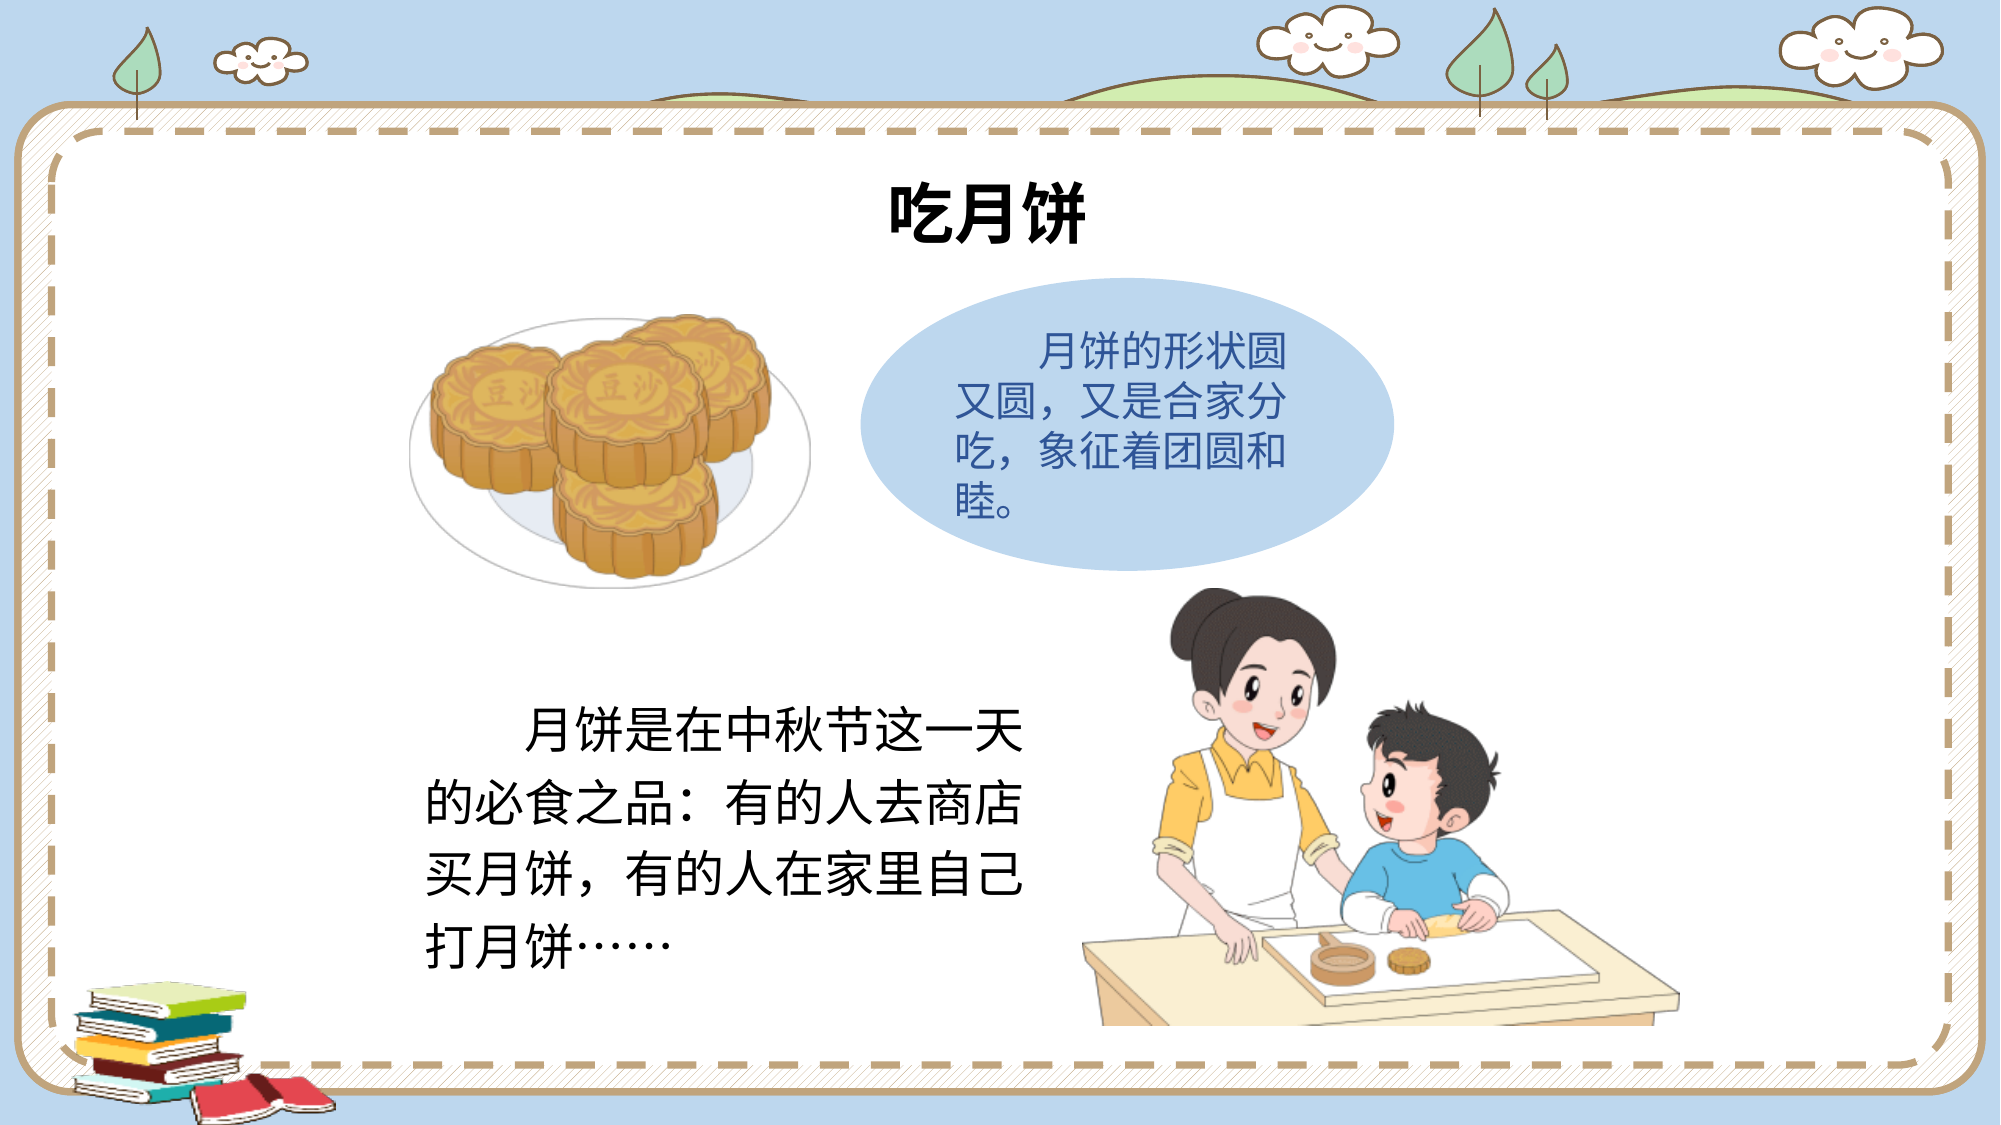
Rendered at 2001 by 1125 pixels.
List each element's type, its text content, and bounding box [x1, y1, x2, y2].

text_box 月饼是在中秋节这一天的必食之品：有的人去商店买月饼，有的人在家里自己打月饼…… [409, 679, 1048, 983]
picture [71, 981, 336, 1125]
picture [409, 314, 811, 589]
picture [1082, 588, 1680, 1026]
text_box 吃月饼 [350, 164, 1626, 259]
text_box 月饼的形状圆又圆，又是合家分吃，象征着团圆和睦。 [860, 277, 1395, 571]
